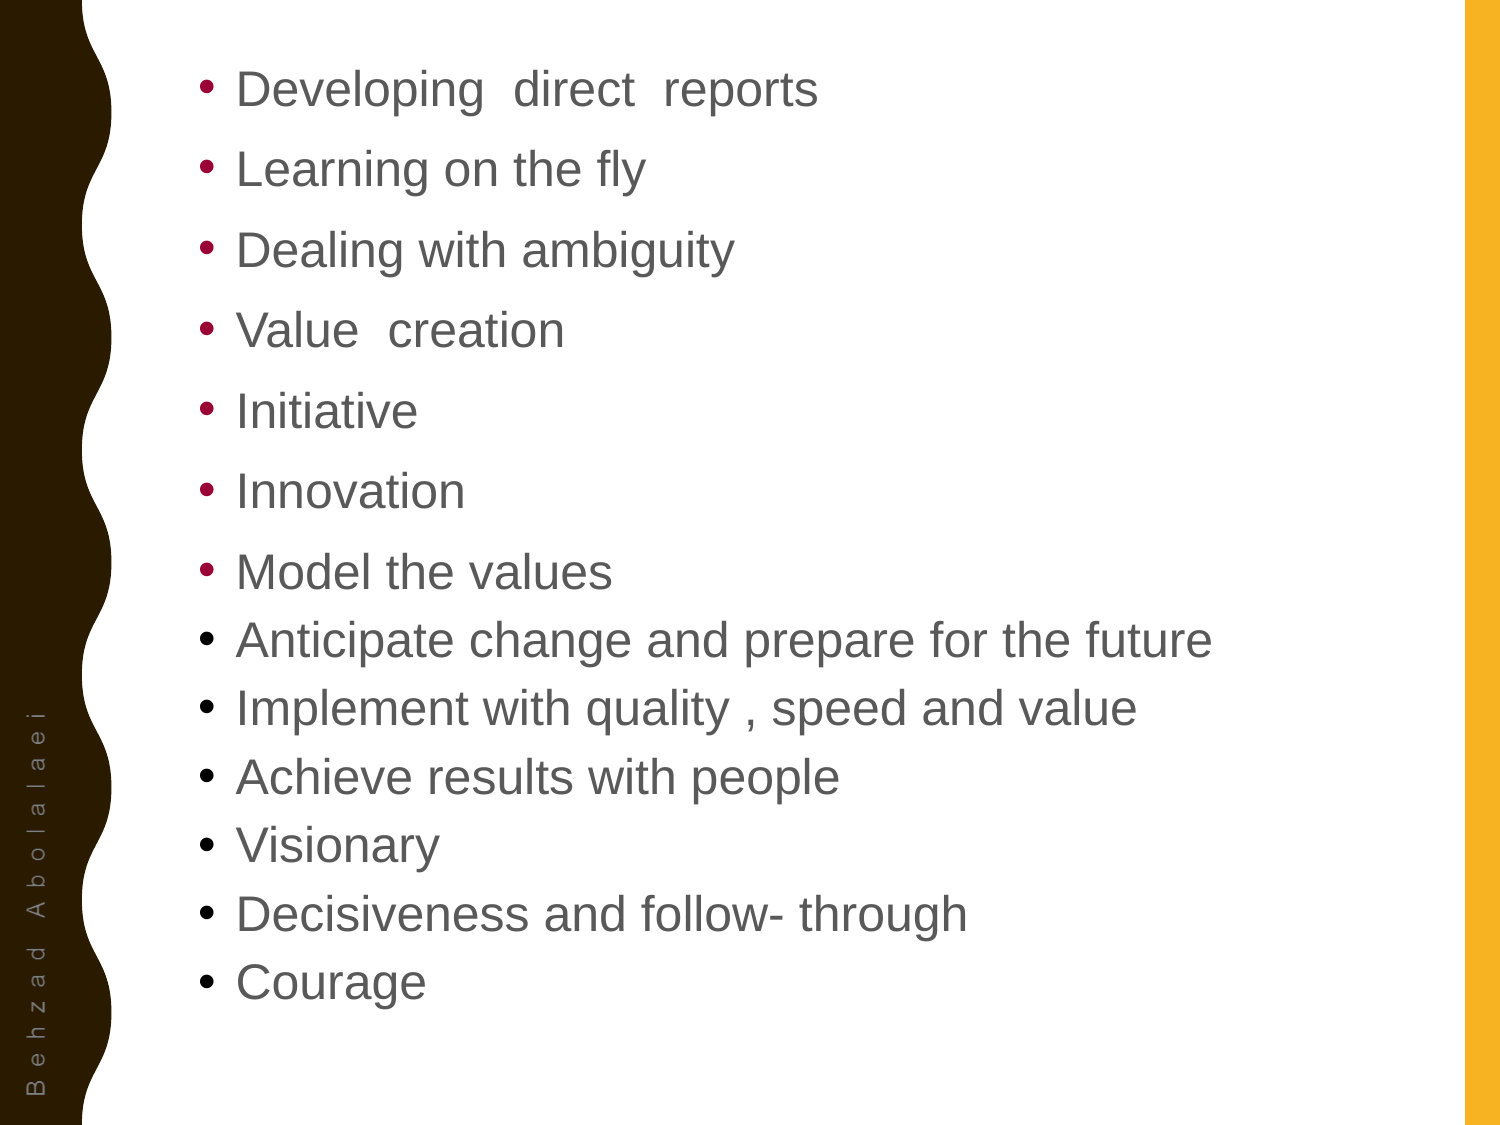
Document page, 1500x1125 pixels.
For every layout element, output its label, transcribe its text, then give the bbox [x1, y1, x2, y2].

picture [6, 673, 65, 1125]
list Developing direct reports Learning on the fly Dealing with ambiguity Value creation Initiative Innovation Model the values Anticipate change and prepare for the future Implement with quality , speed and value Achieve results with people Visionary Decisiveness and follow- through Courage [183, 42, 1294, 1071]
